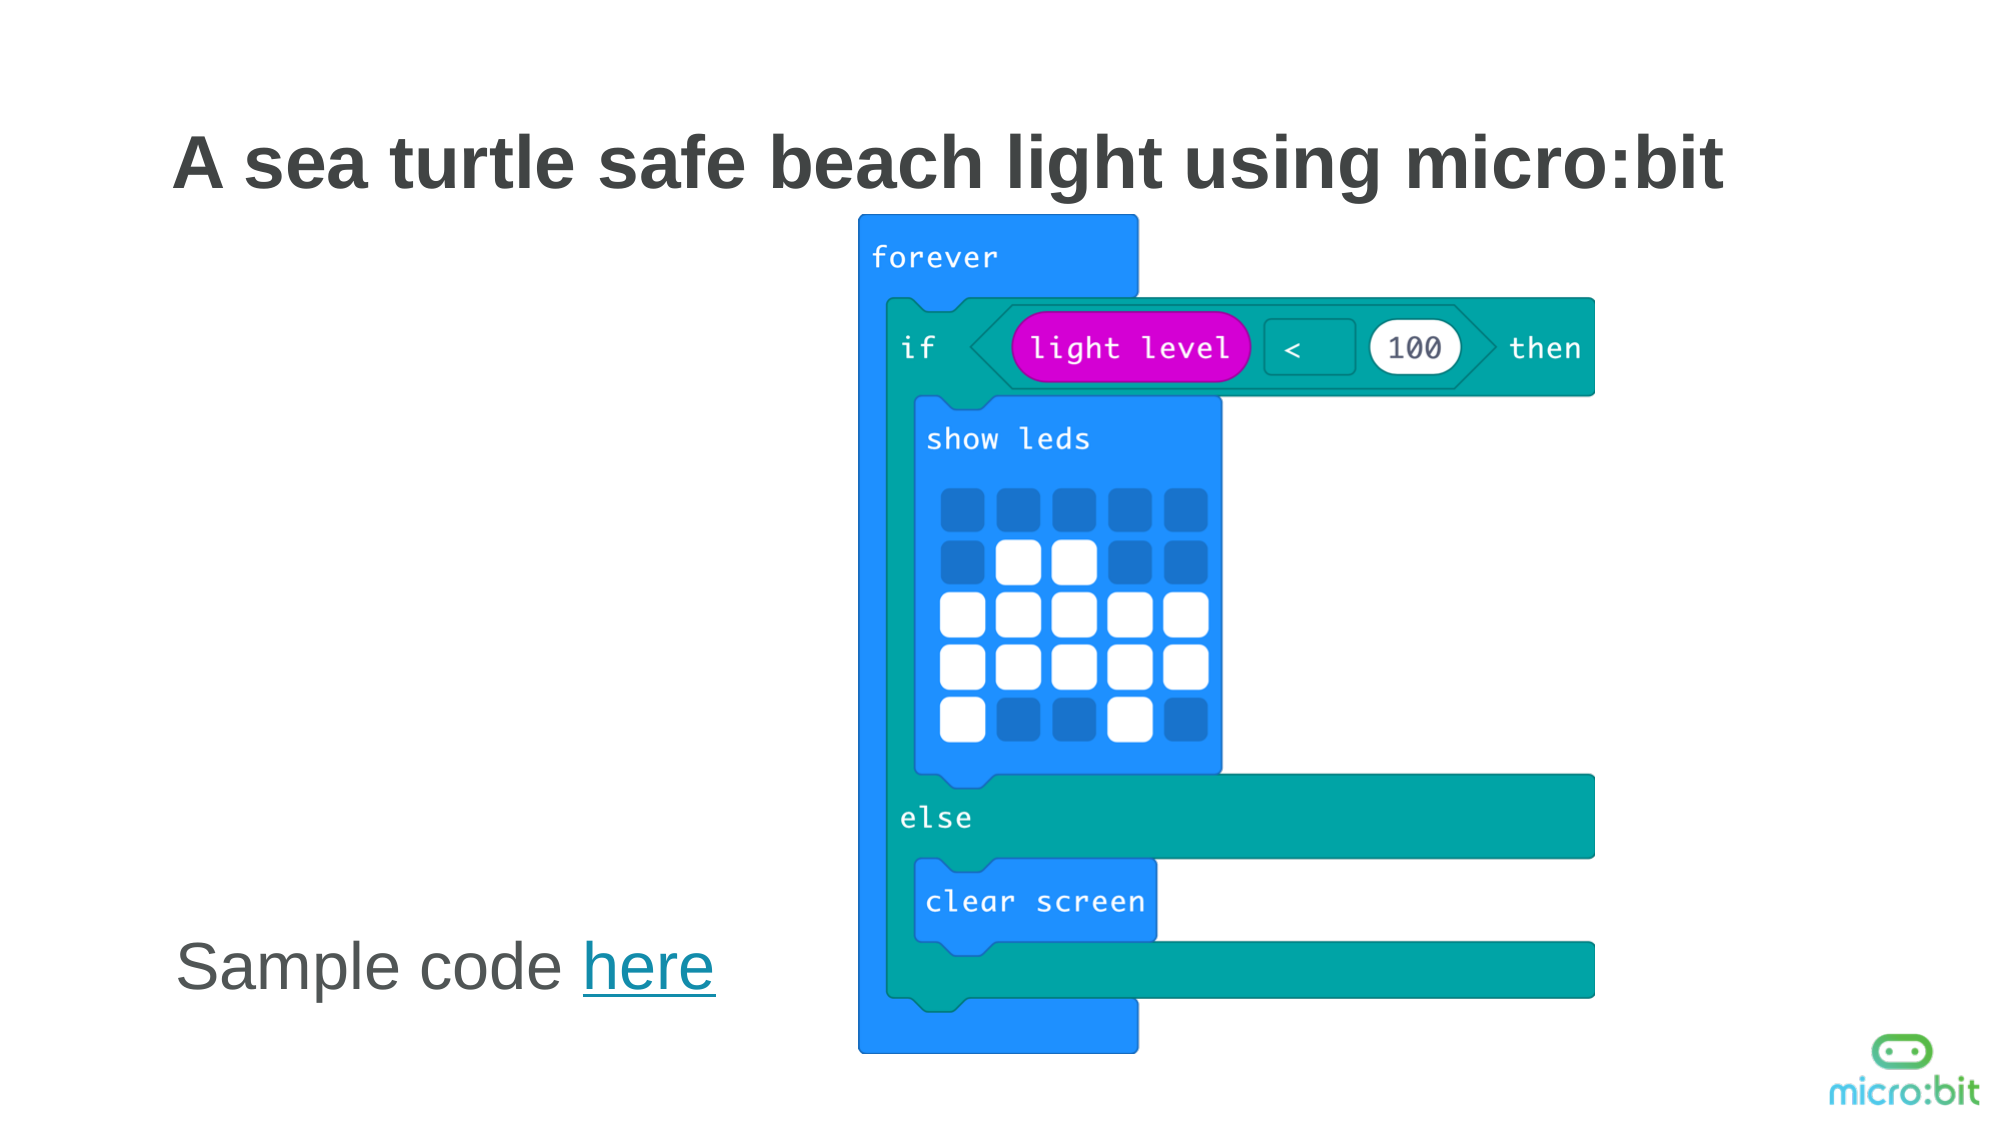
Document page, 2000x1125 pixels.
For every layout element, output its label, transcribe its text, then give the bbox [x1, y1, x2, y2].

picture [1829, 1029, 1980, 1106]
picture [858, 214, 1595, 1054]
text_box A sea turtle safe beach light using micro:bit Sample code here [156, 105, 1908, 929]
